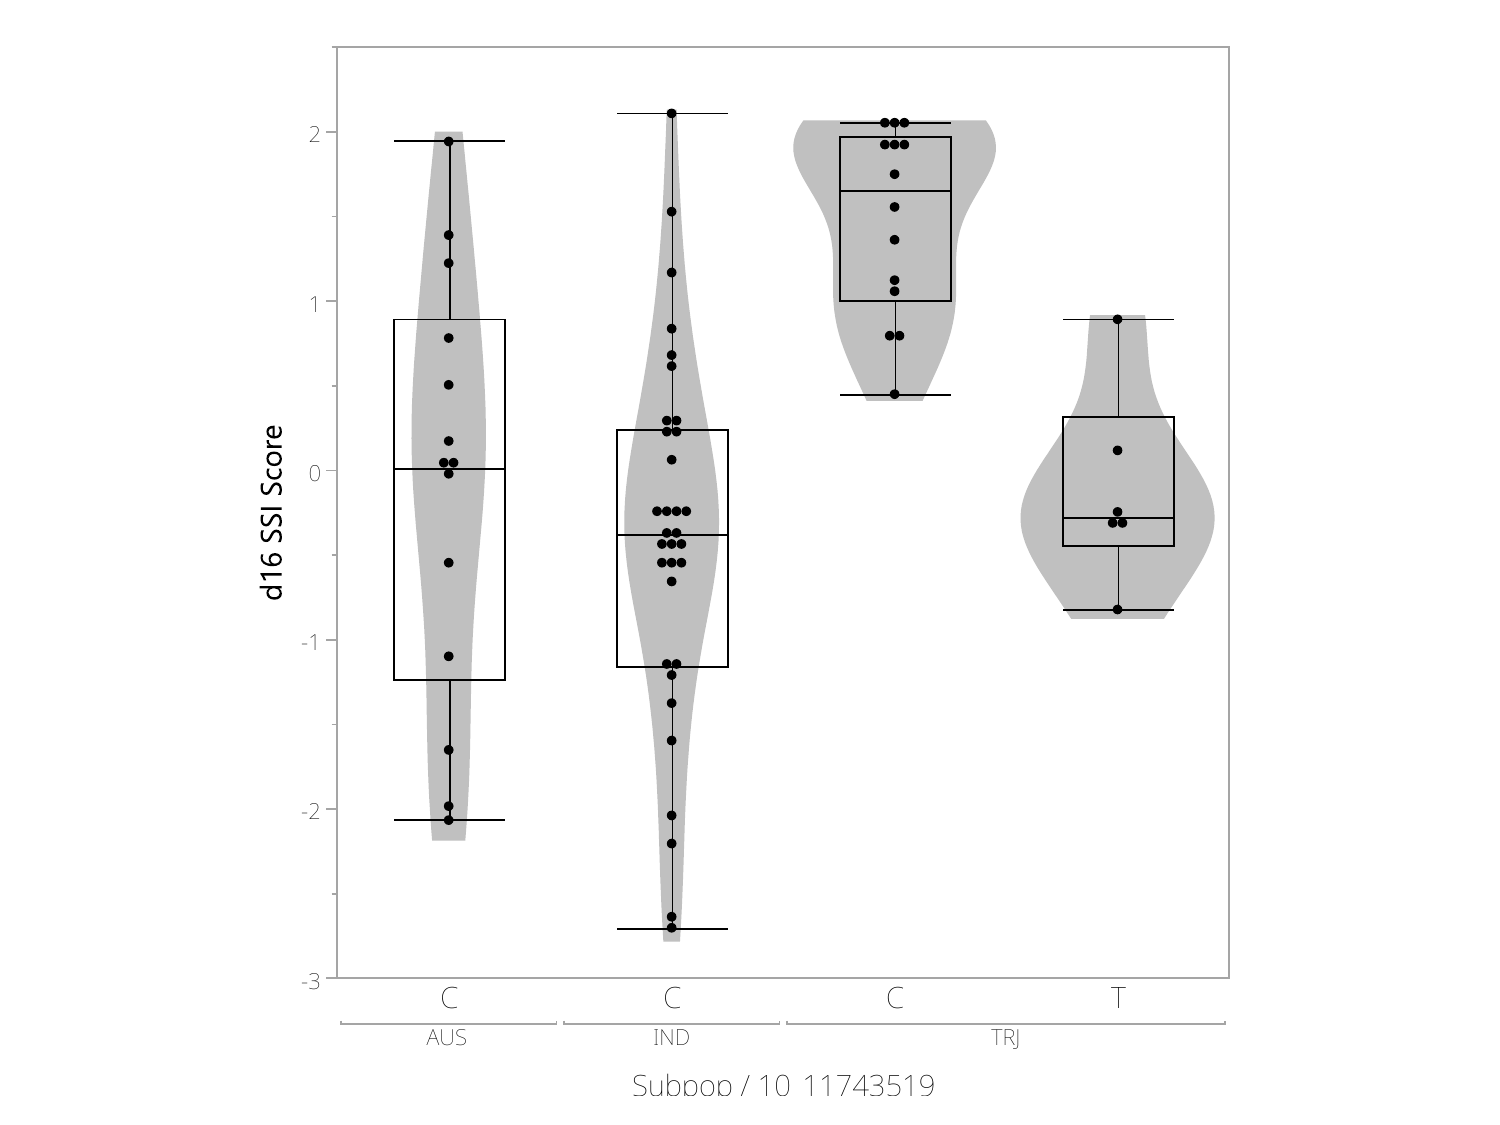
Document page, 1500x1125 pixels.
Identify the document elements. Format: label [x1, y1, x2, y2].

picture [248, 26, 1252, 1098]
